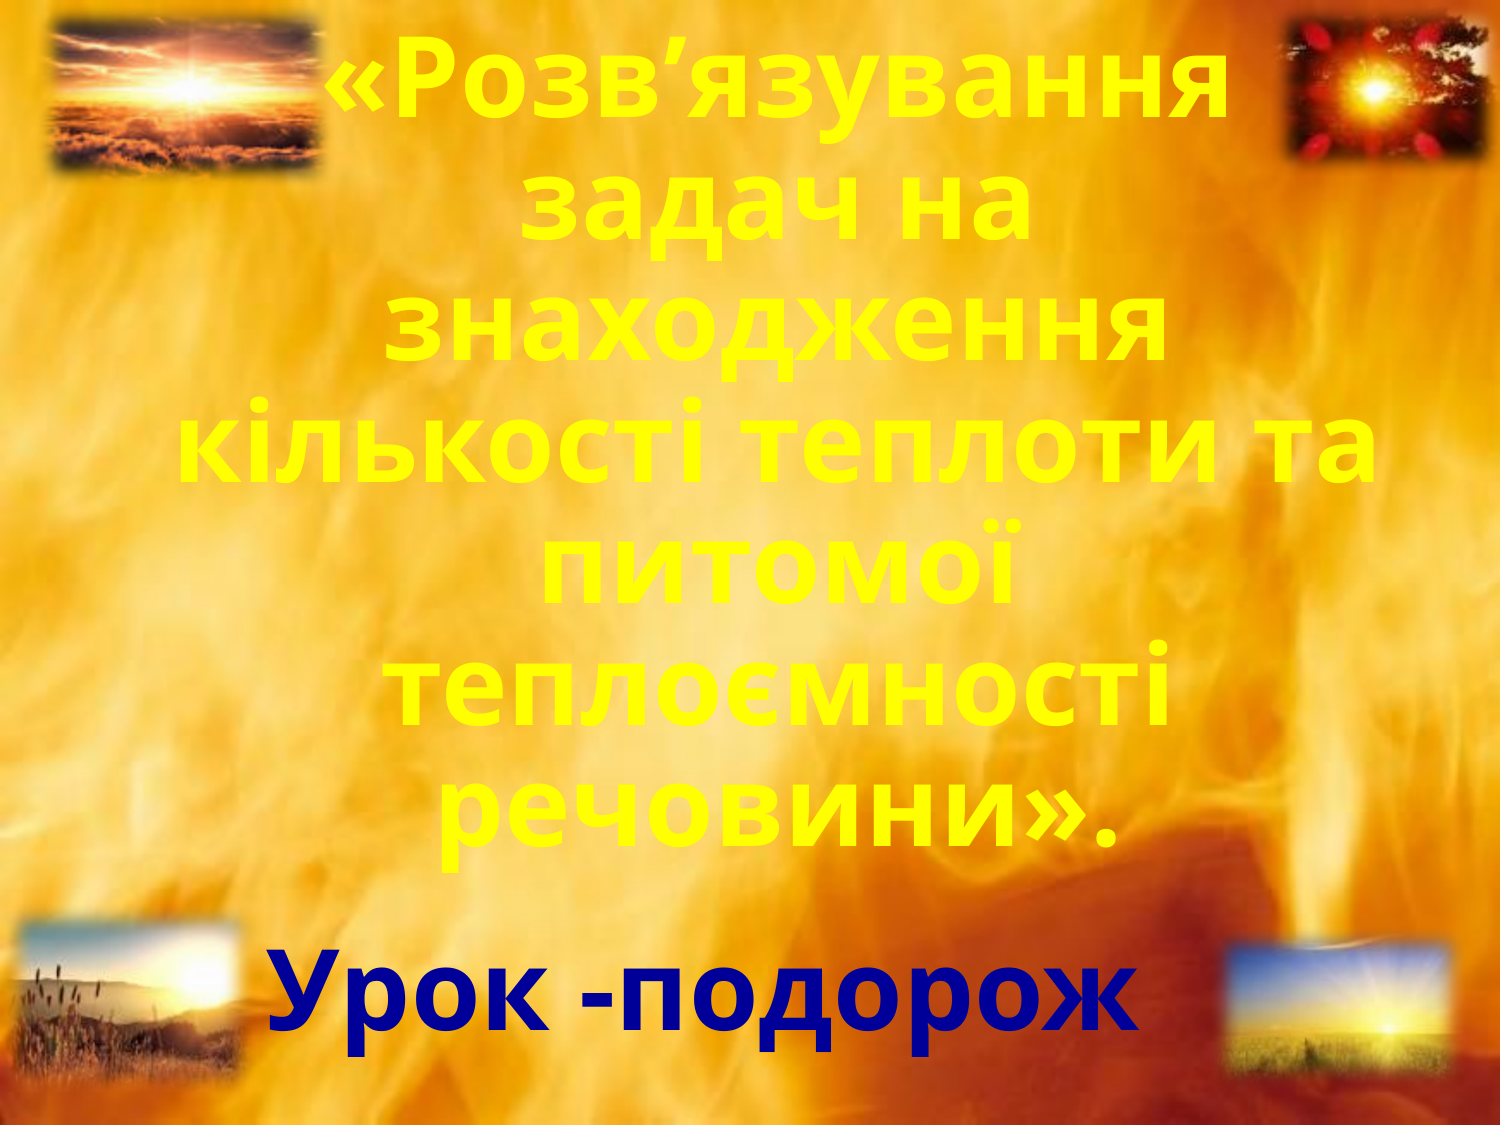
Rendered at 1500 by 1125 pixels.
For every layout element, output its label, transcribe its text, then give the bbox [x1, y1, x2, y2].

picture [0, 0, 1500, 1125]
title «Розв’язування задач на знаходження кількості теплоти та питомої теплоємності речовини». [140, 679, 1416, 879]
subtitle Урок -подорож [140, 925, 1266, 1125]
